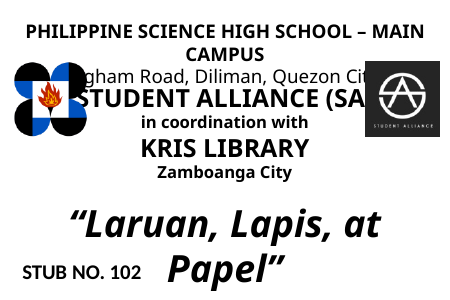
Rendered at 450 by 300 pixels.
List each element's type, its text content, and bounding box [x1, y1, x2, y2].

text_box “Laruan, Lapis, at Papel” [0, 192, 450, 298]
picture [364, 60, 441, 137]
picture [12, 60, 88, 137]
text_box STUDENT ALLIANCE (SA) in coordination with KRIS LIBRARY Zamboanga City [0, 74, 450, 190]
text_box STUB NO. 102 [7, 251, 213, 292]
text_box PHILIPPINE SCIENCE HIGH SCHOOL – MAIN CAMPUS Agham Road, Diliman, Quezon City [0, 12, 450, 74]
